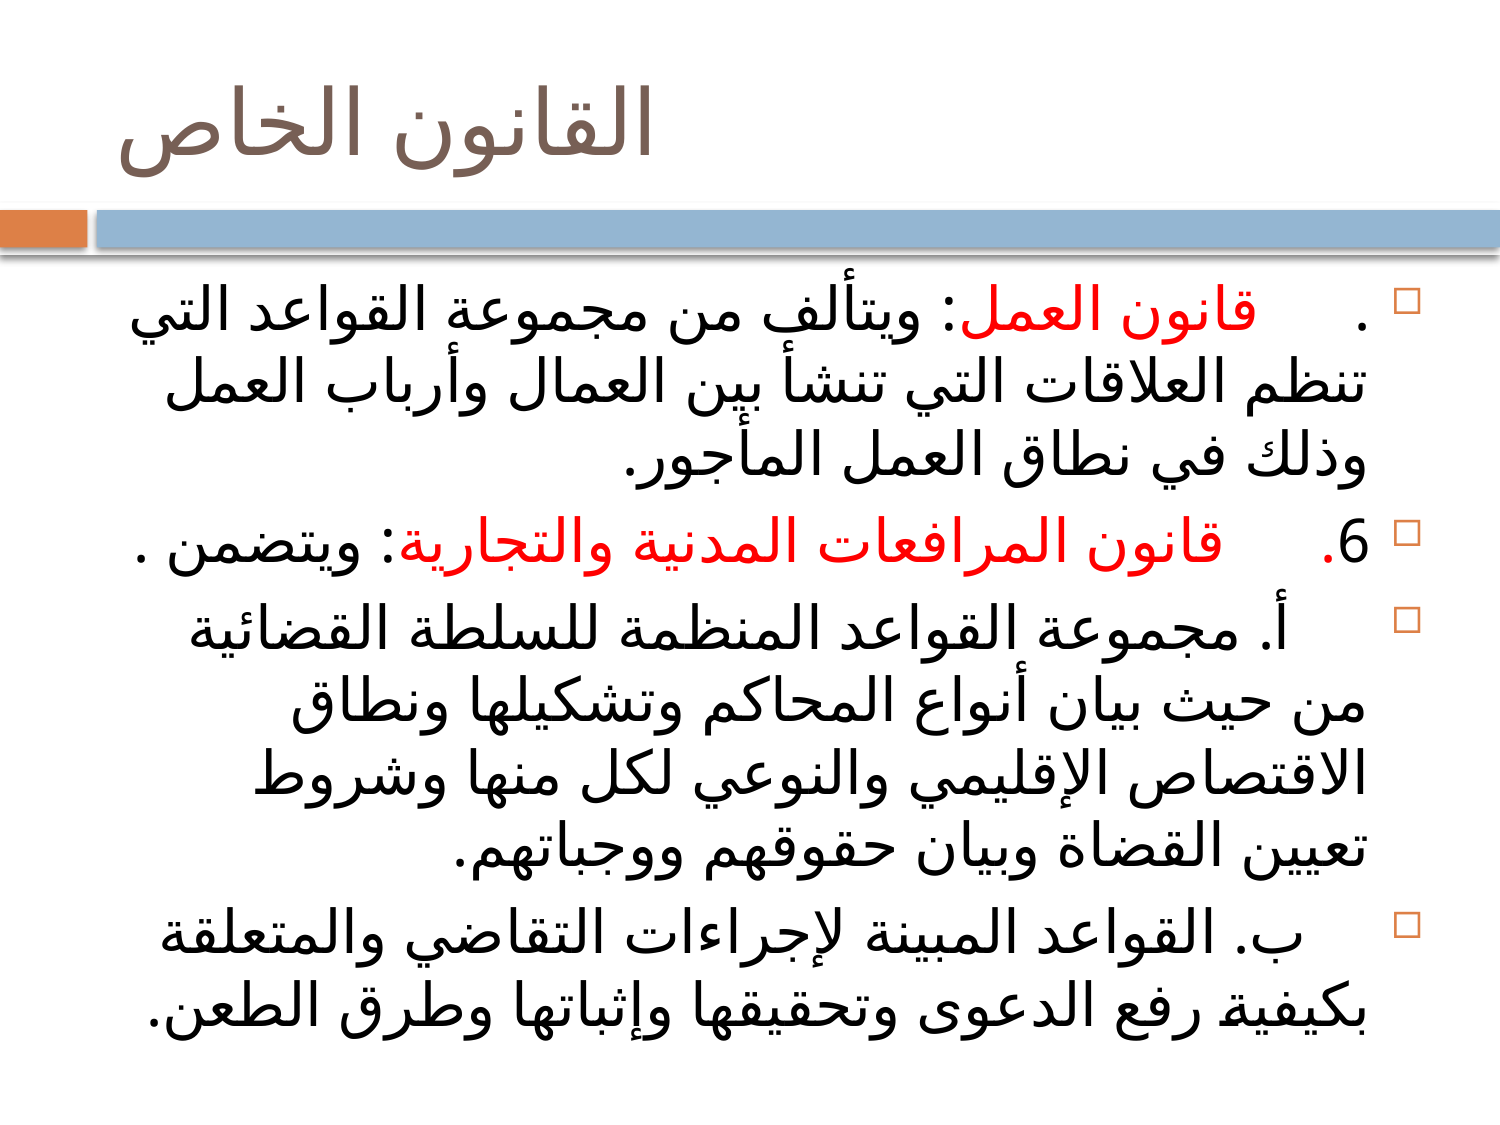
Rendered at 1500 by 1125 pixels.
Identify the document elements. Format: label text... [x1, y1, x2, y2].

list . قانون العمل: ويتألف من مجموعة القواعد التي تنظم العلاقات التي تنشأ بين العمال وأرباب العمل وذلك في نطاق العمل المأجور. 6. قانون المرافعات المدنية والتجارية: ويتضمن . أ. مجموعة القواعد المنظمة للسلطة القضائية من حيث بيان أنواع المحاكم وتشكيلها ونطاق الاقتصاص الإقليمي والنوعي لكل منها وشروط تعيين القضاة وبيان حقوقهم ووجباتهم. ب. القواعد المبينة لإجراءات التقاضي والمتعلقة بكيفية رفع الدعوى وتحقيقها وإثباتها وطرق الطعن. [100, 262, 1438, 1000]
title القانون الخاص [100, 37, 1438, 200]
